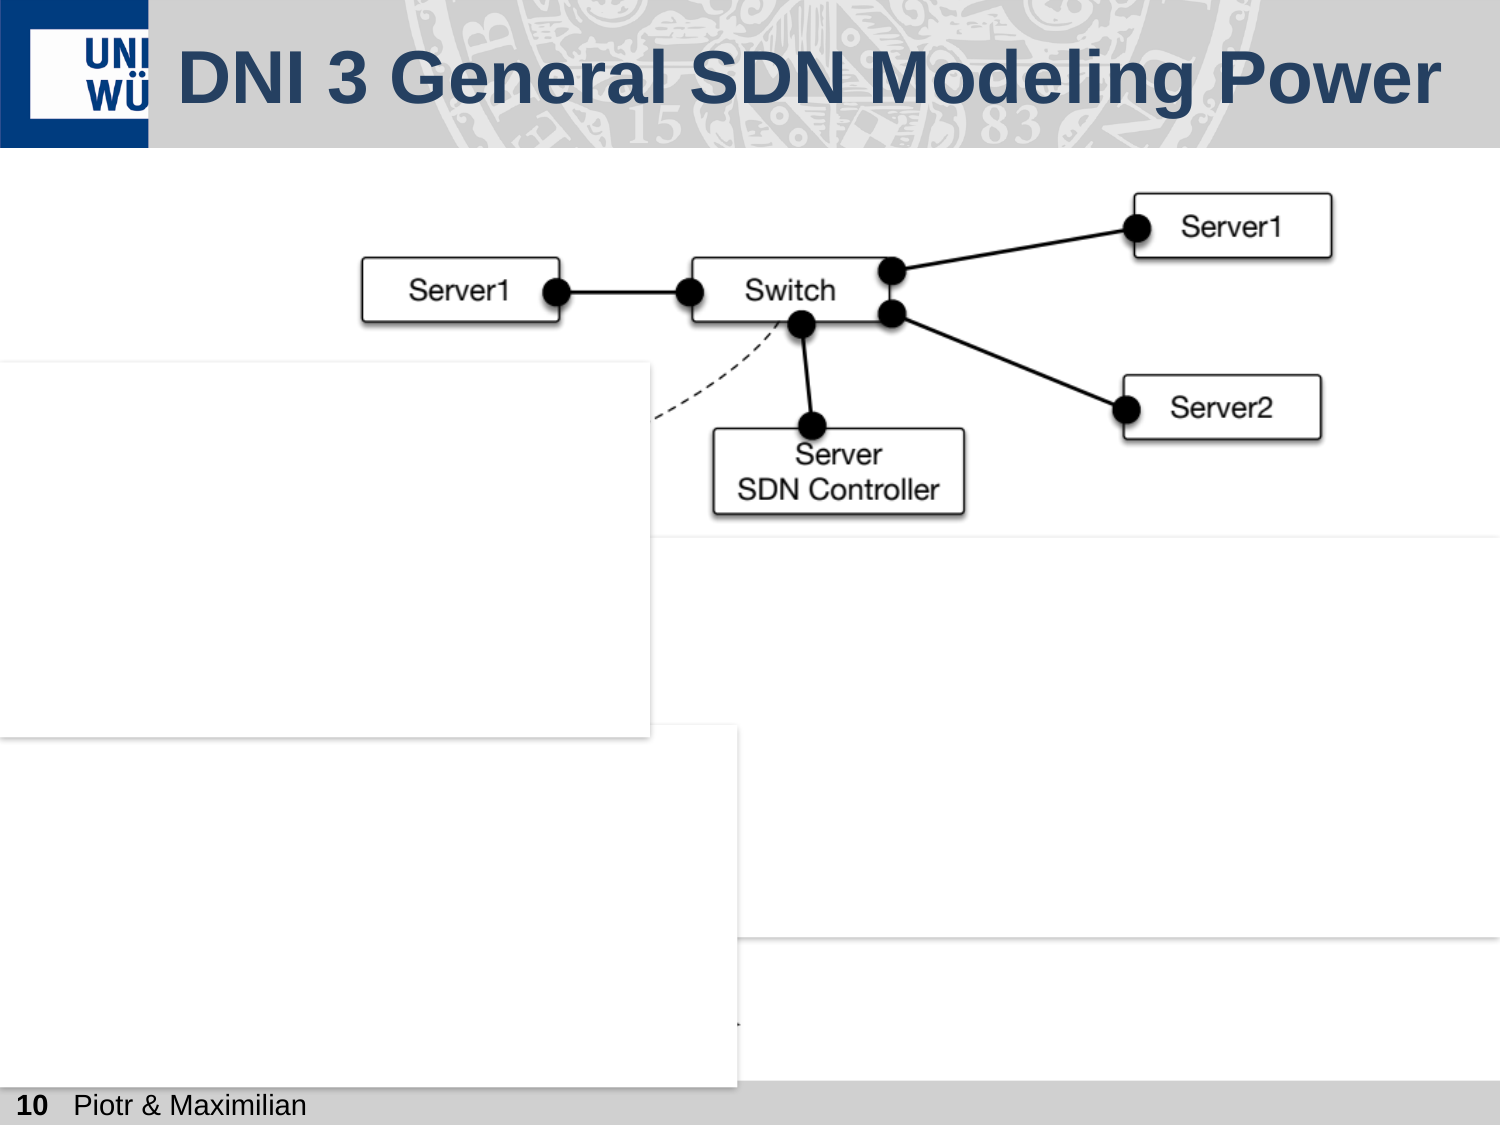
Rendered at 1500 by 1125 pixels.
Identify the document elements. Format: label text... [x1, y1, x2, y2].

picture [0, 0, 1500, 148]
picture [0, 189, 1500, 1076]
text_box [413, 1082, 738, 1088]
title DNI 3 General SDN Modeling Power [162, 38, 1500, 109]
text_box 10 Piotr & Maximilian [1, 1082, 413, 1125]
